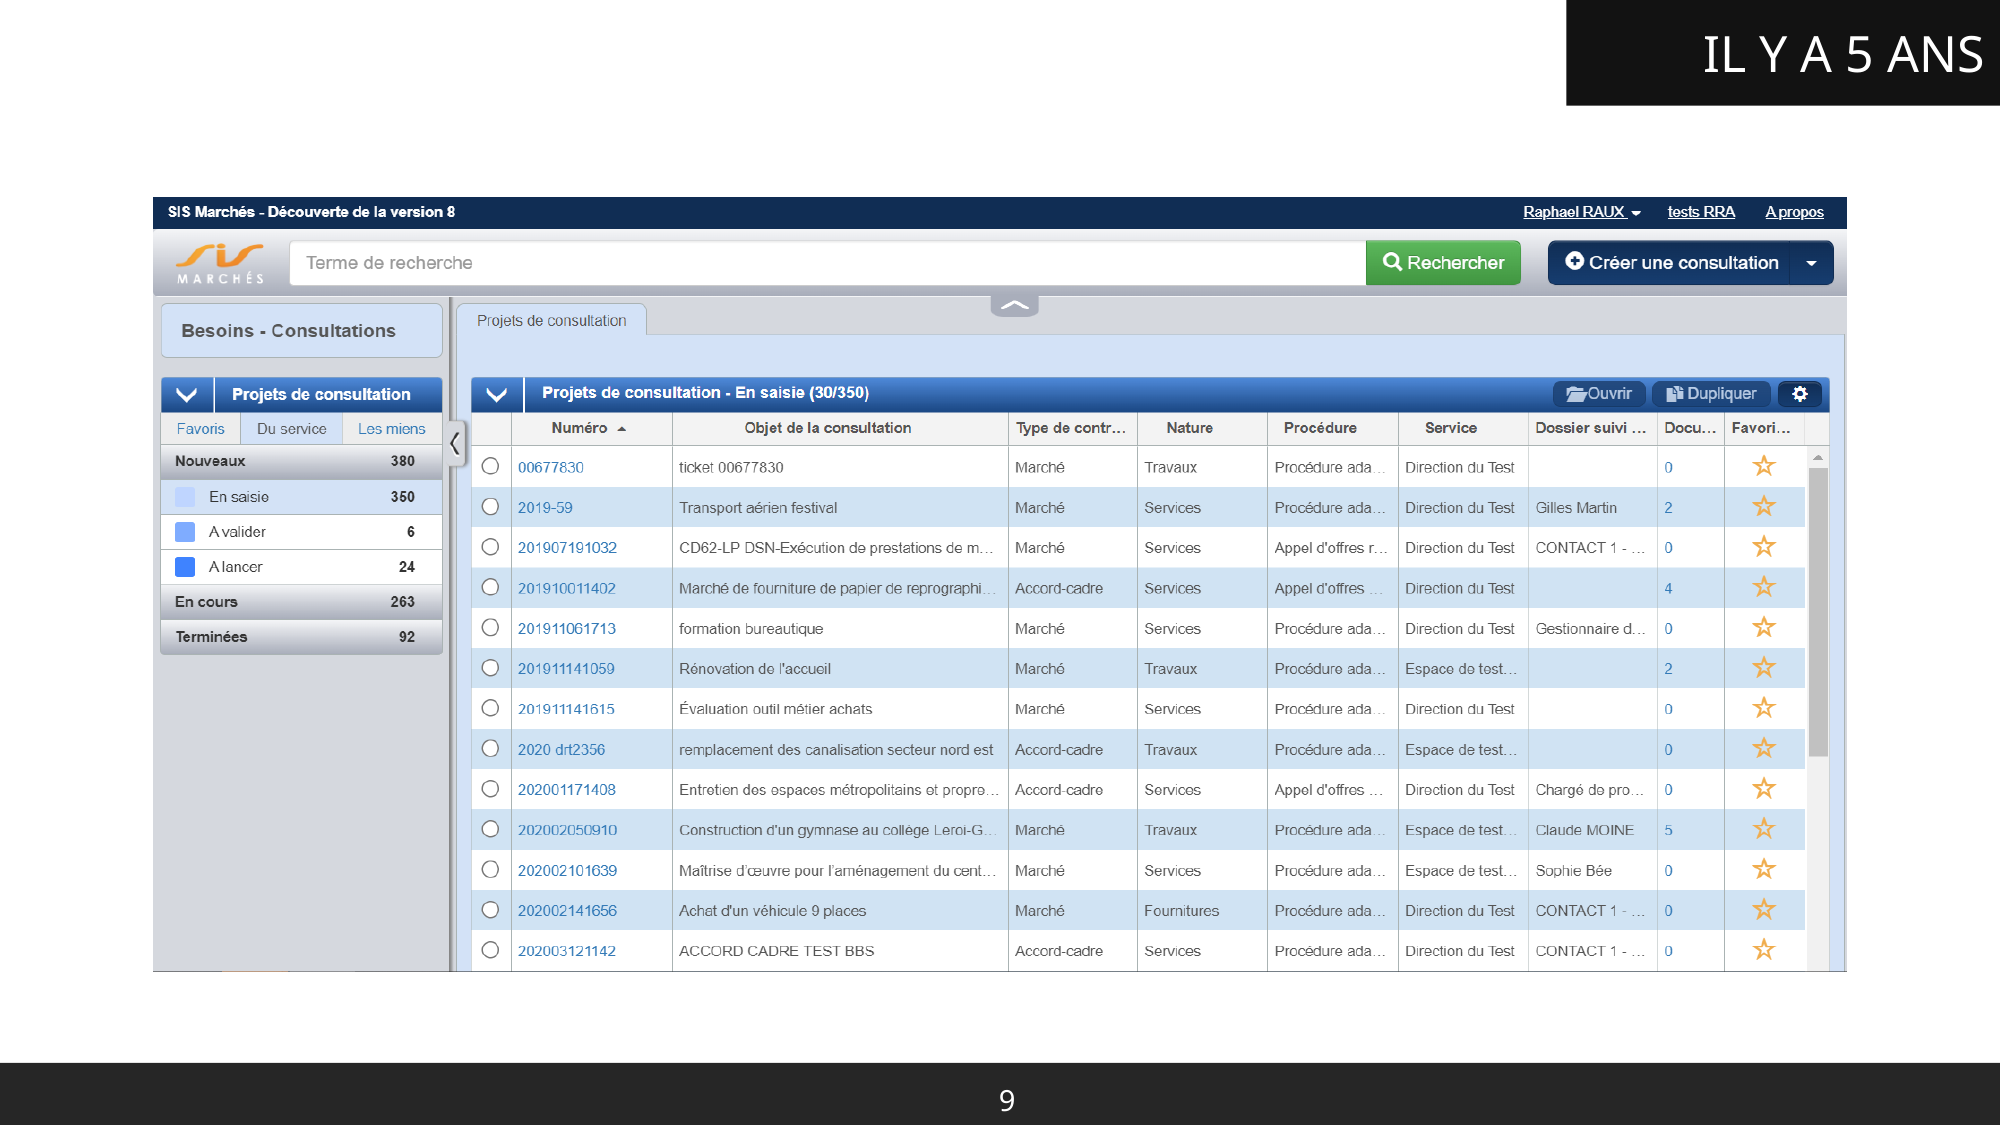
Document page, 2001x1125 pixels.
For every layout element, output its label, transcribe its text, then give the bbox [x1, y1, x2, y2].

text_box IL Y A 5 ANS [1566, 0, 2000, 106]
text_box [0, 1062, 2000, 1125]
picture [153, 196, 1847, 972]
